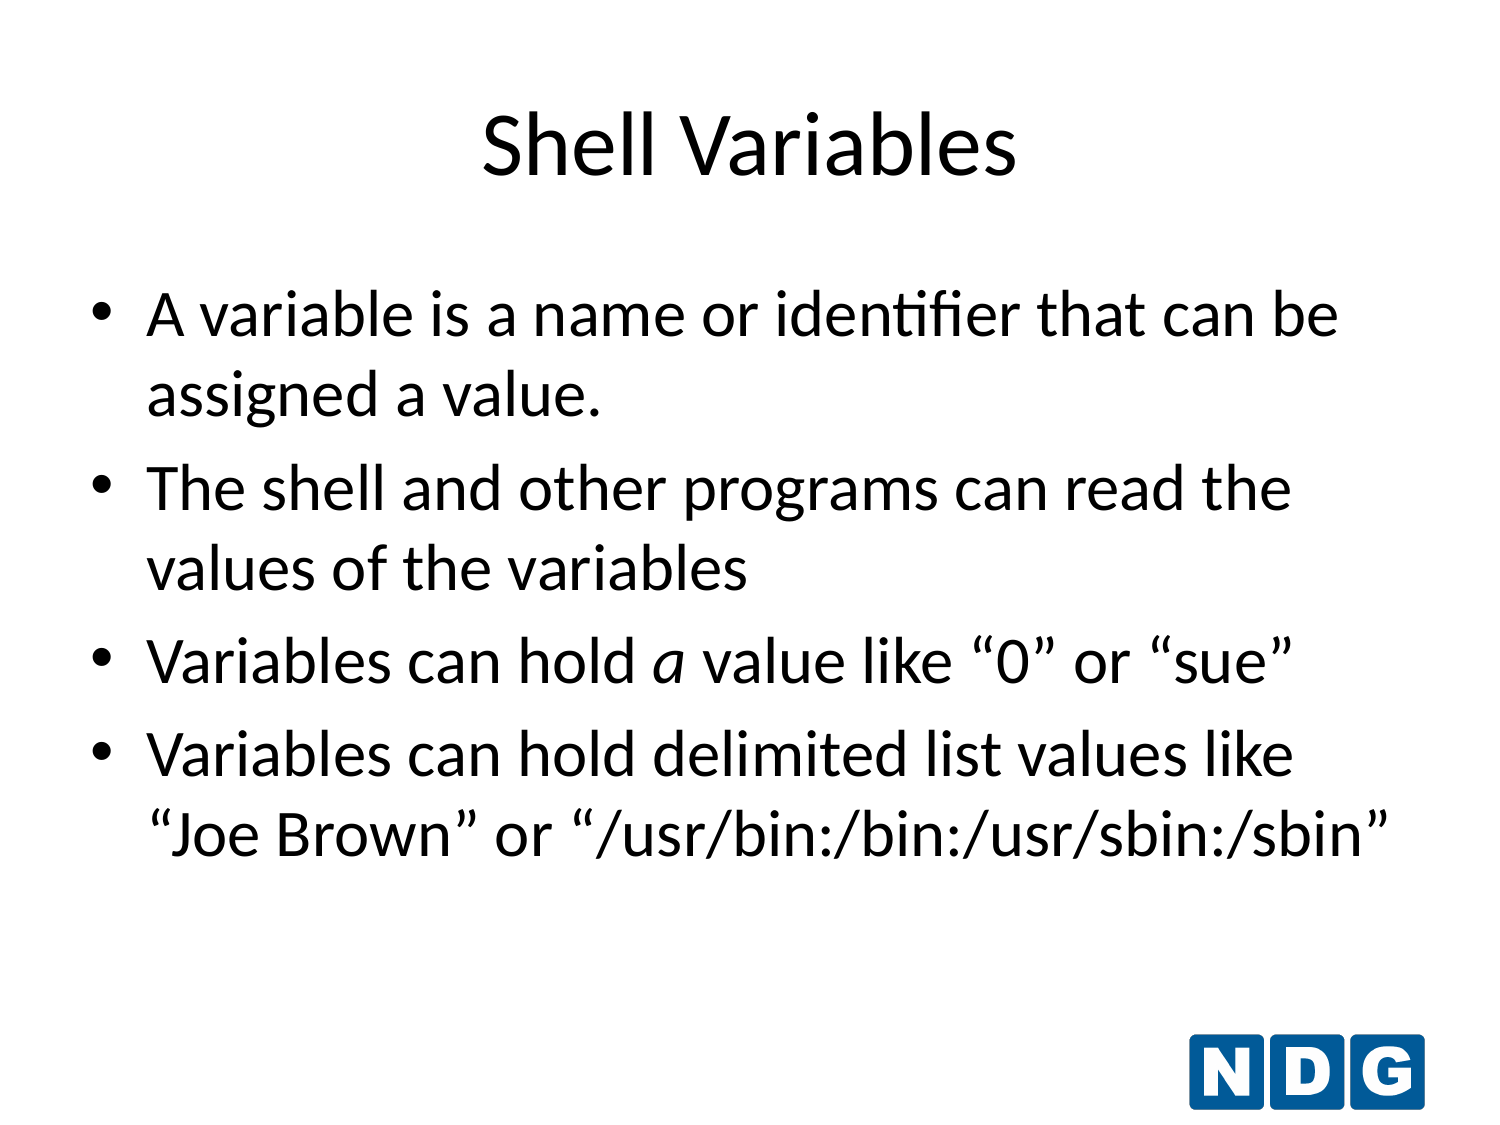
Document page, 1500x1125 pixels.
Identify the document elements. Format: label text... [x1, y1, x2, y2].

picture [1189, 1034, 1425, 1110]
title Shell Variables [74, 44, 1426, 233]
list A variable is a name or identifier that can be assigned a value. The shell and other programs can read the values of the variables Variables can hold a value like “0” or “sue” Variables can hold delimited list values like “Joe Brown” or “/usr/bin:/bin:/usr/sbin:/sbin” [74, 262, 1426, 1006]
